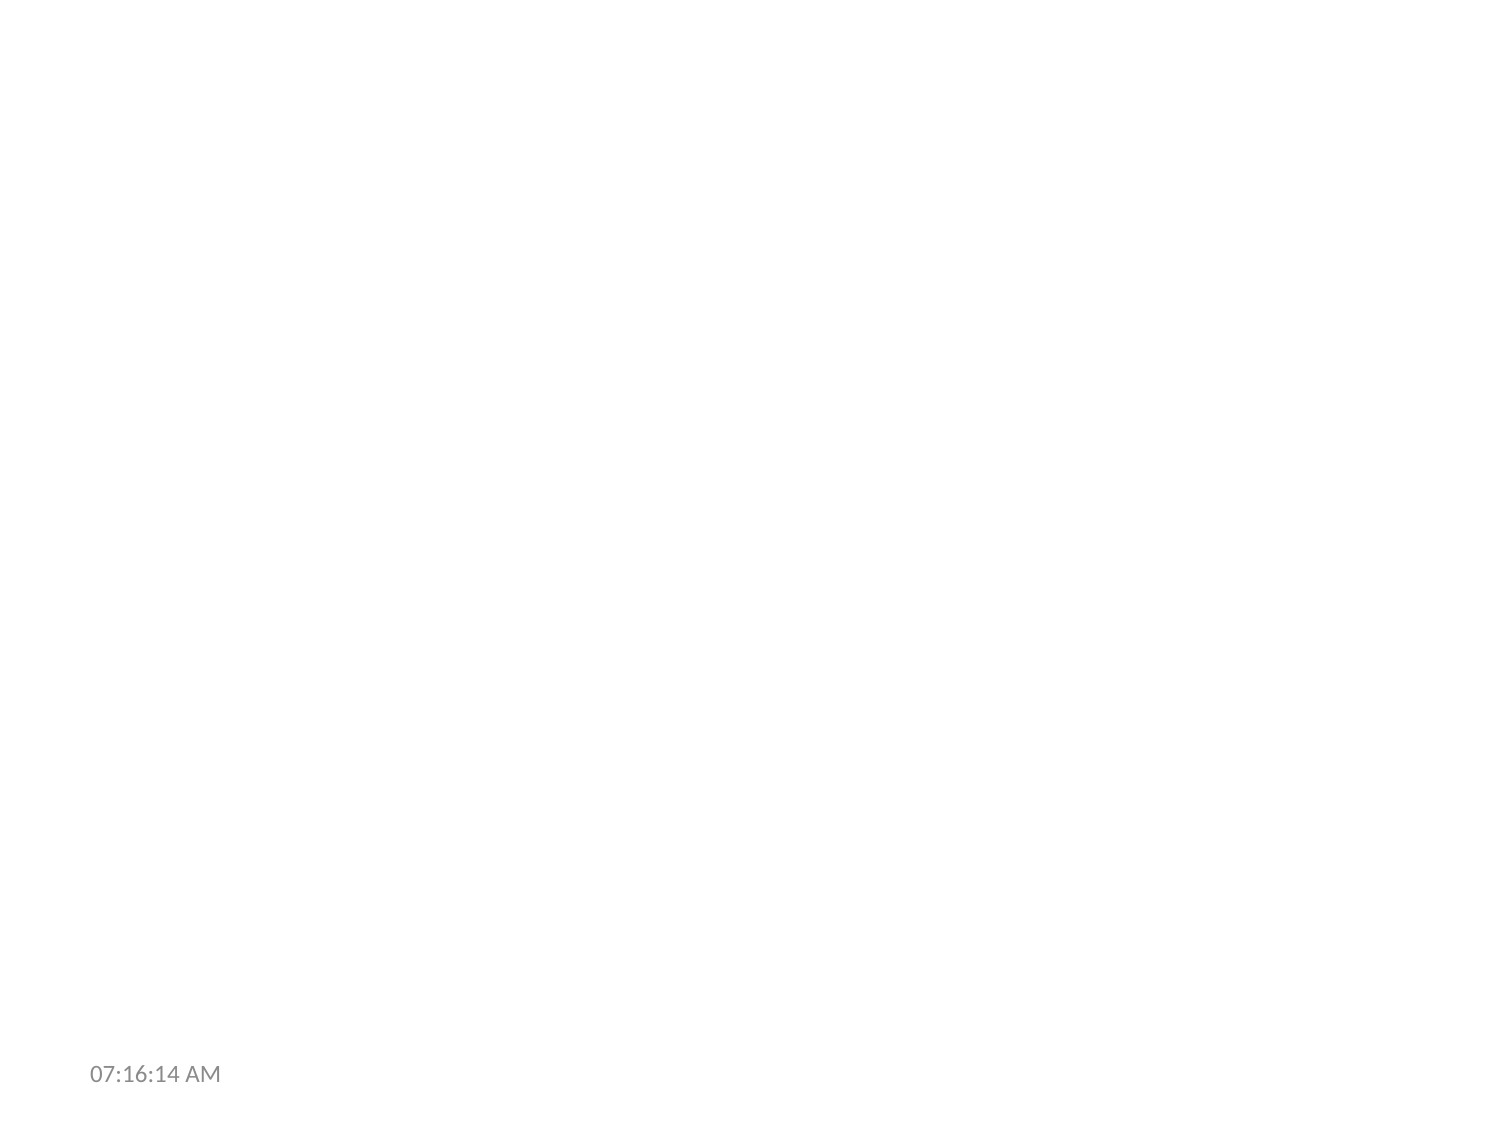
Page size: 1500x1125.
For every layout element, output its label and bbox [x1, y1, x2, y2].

slide_number [75, 1042, 425, 1103]
